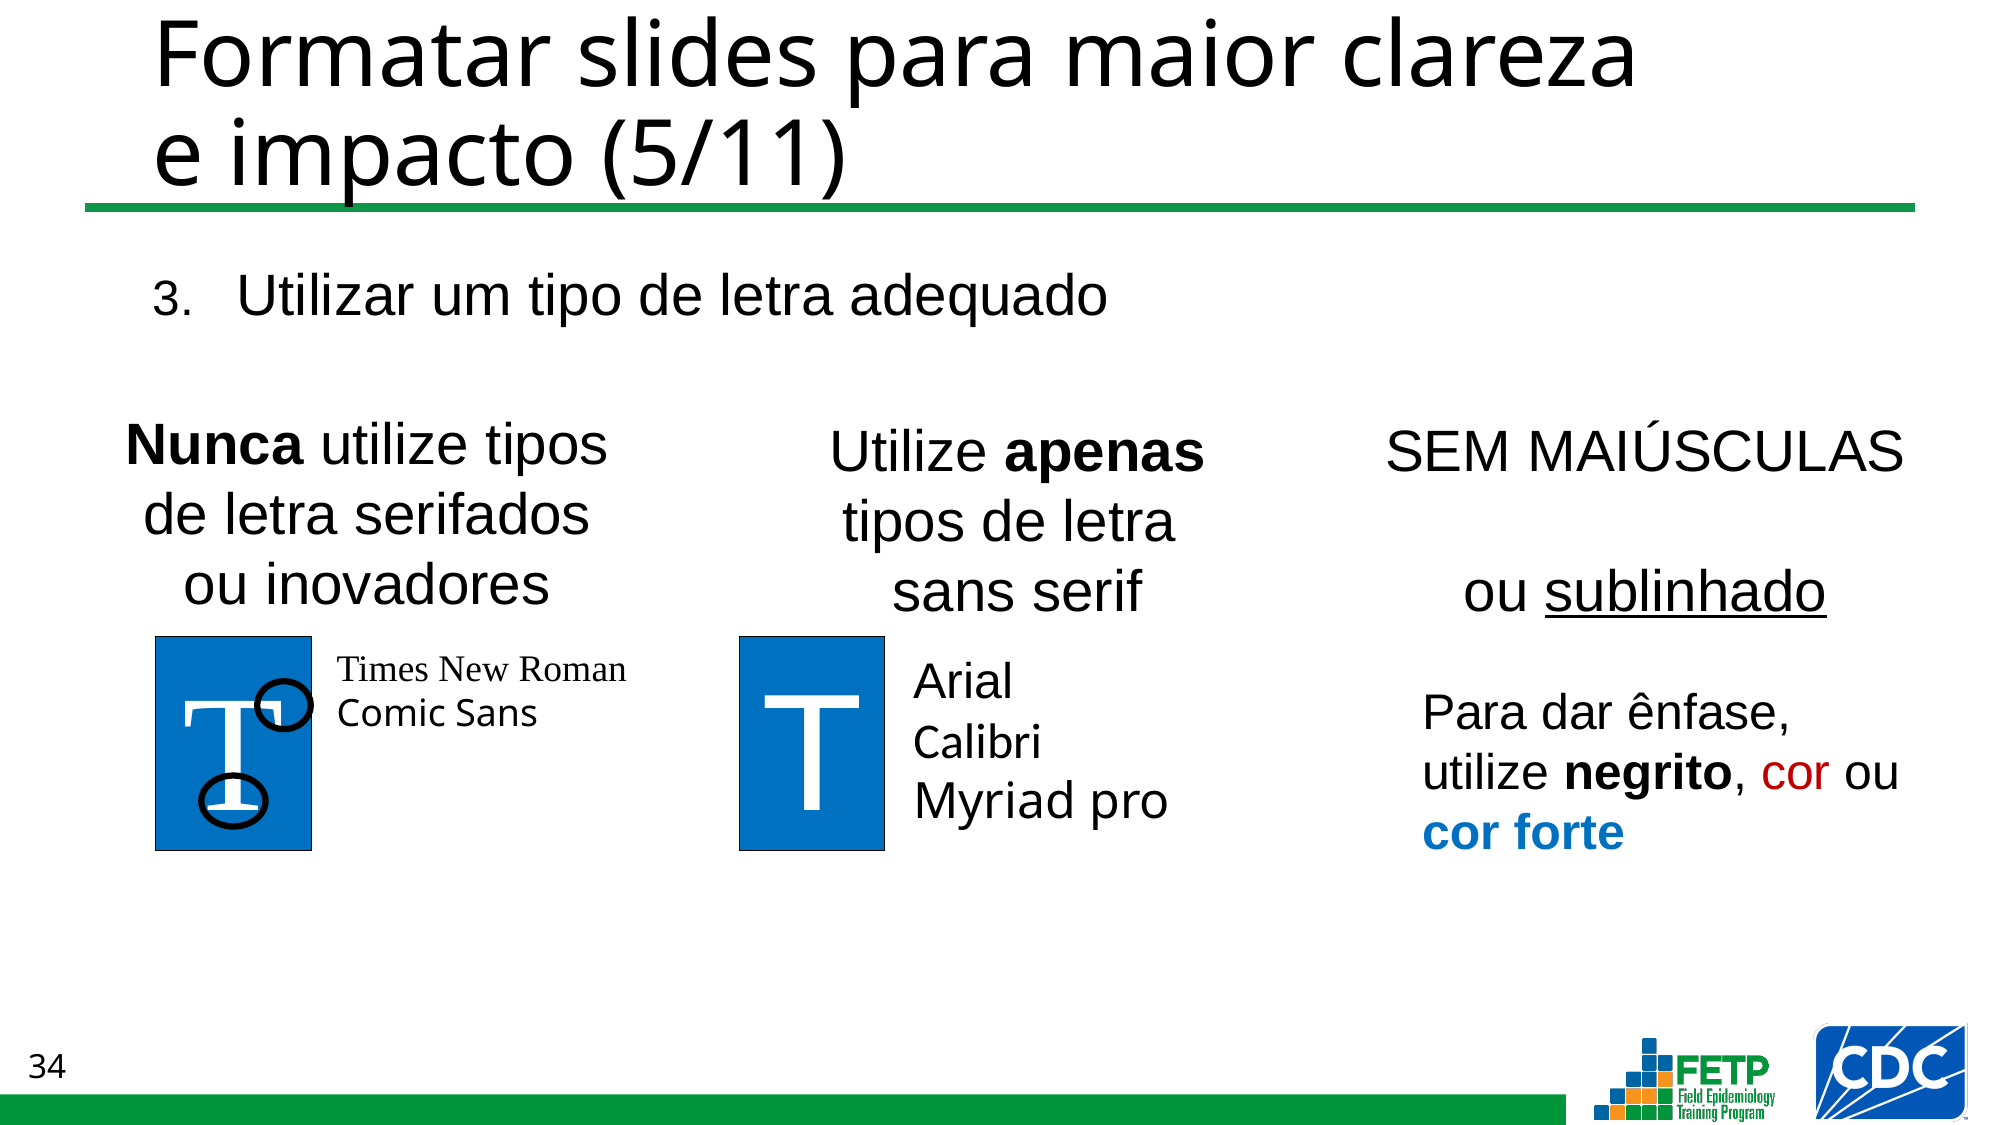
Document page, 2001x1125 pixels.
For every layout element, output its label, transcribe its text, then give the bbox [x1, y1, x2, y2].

list Utilizar um tipo de letra adequado [137, 242, 1863, 1004]
text_box Nunca utilize tipos de letra serifados ou inovadores [104, 398, 631, 624]
text_box Times New Roman Comic Sans [312, 636, 646, 786]
title Formatar slides para maior clareza e impacto (5/11) [137, 0, 1863, 207]
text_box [155, 636, 312, 854]
picture [1594, 1038, 1775, 1122]
picture [1813, 1023, 1968, 1122]
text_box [711, 398, 1324, 855]
text_box SEM MAIÚSCULAS ou sublinhado Para dar ênfase, utilize negrito, cor ou cor forte [1369, 398, 1922, 893]
